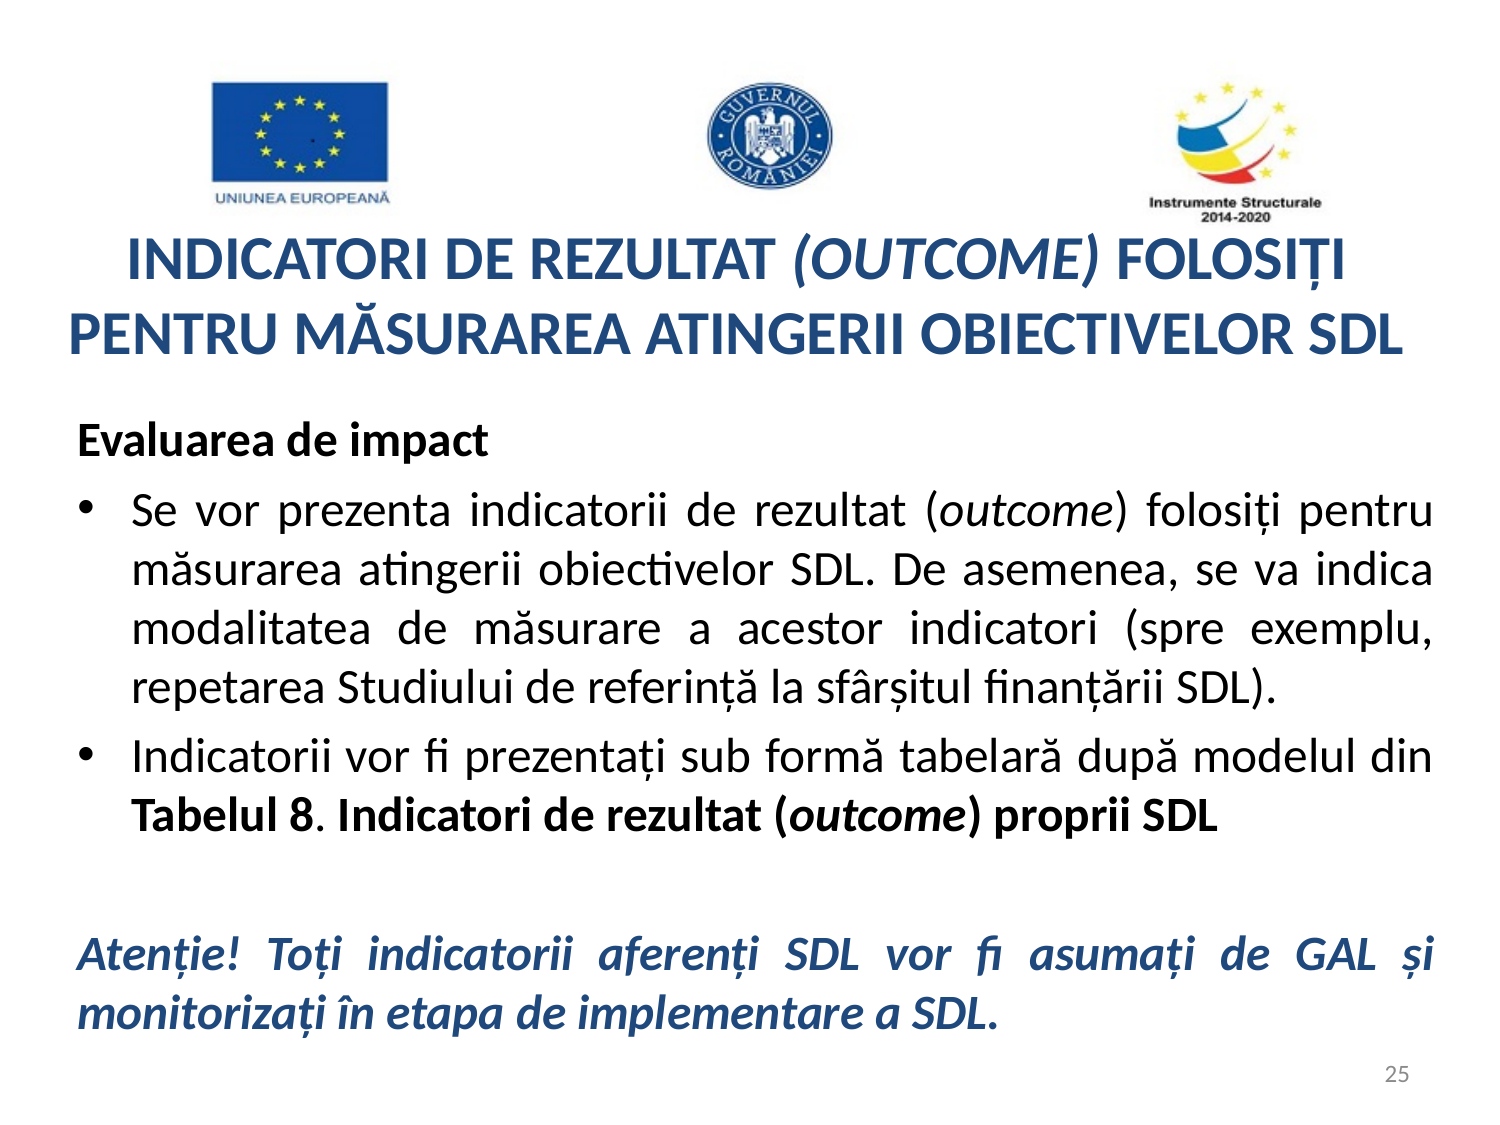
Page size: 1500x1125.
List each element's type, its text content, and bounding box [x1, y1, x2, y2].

slide_number 25 [1074, 1042, 1425, 1103]
picture [75, 37, 1425, 200]
title INDICATORI DE REZULTAT (OUTCOME) FOLOSIȚI PENTRU MĂSURAREA ATINGERII OBIECTIVELOR SDL [50, 200, 1425, 385]
list Evaluarea de impact Se vor prezenta indicatorii de rezultat (outcome) folosiți pentru măsurarea atingerii obiectivelor SDL. De asemenea, se va indica modalitatea de măsurare a acestor indicatori (spre exemplu, repetarea Studiului de referință la sfârșitul finanțării SDL). Indicatorii vor fi prezentați sub formă tabelară după modelul din Tabelul 8. Indicatori de rezultat (outcome) proprii SDL Atenție! Toți indicatorii aferenți SDL vor fi asumați de GAL și monitorizați în etapa de implementare a SDL. [62, 399, 1450, 1063]
